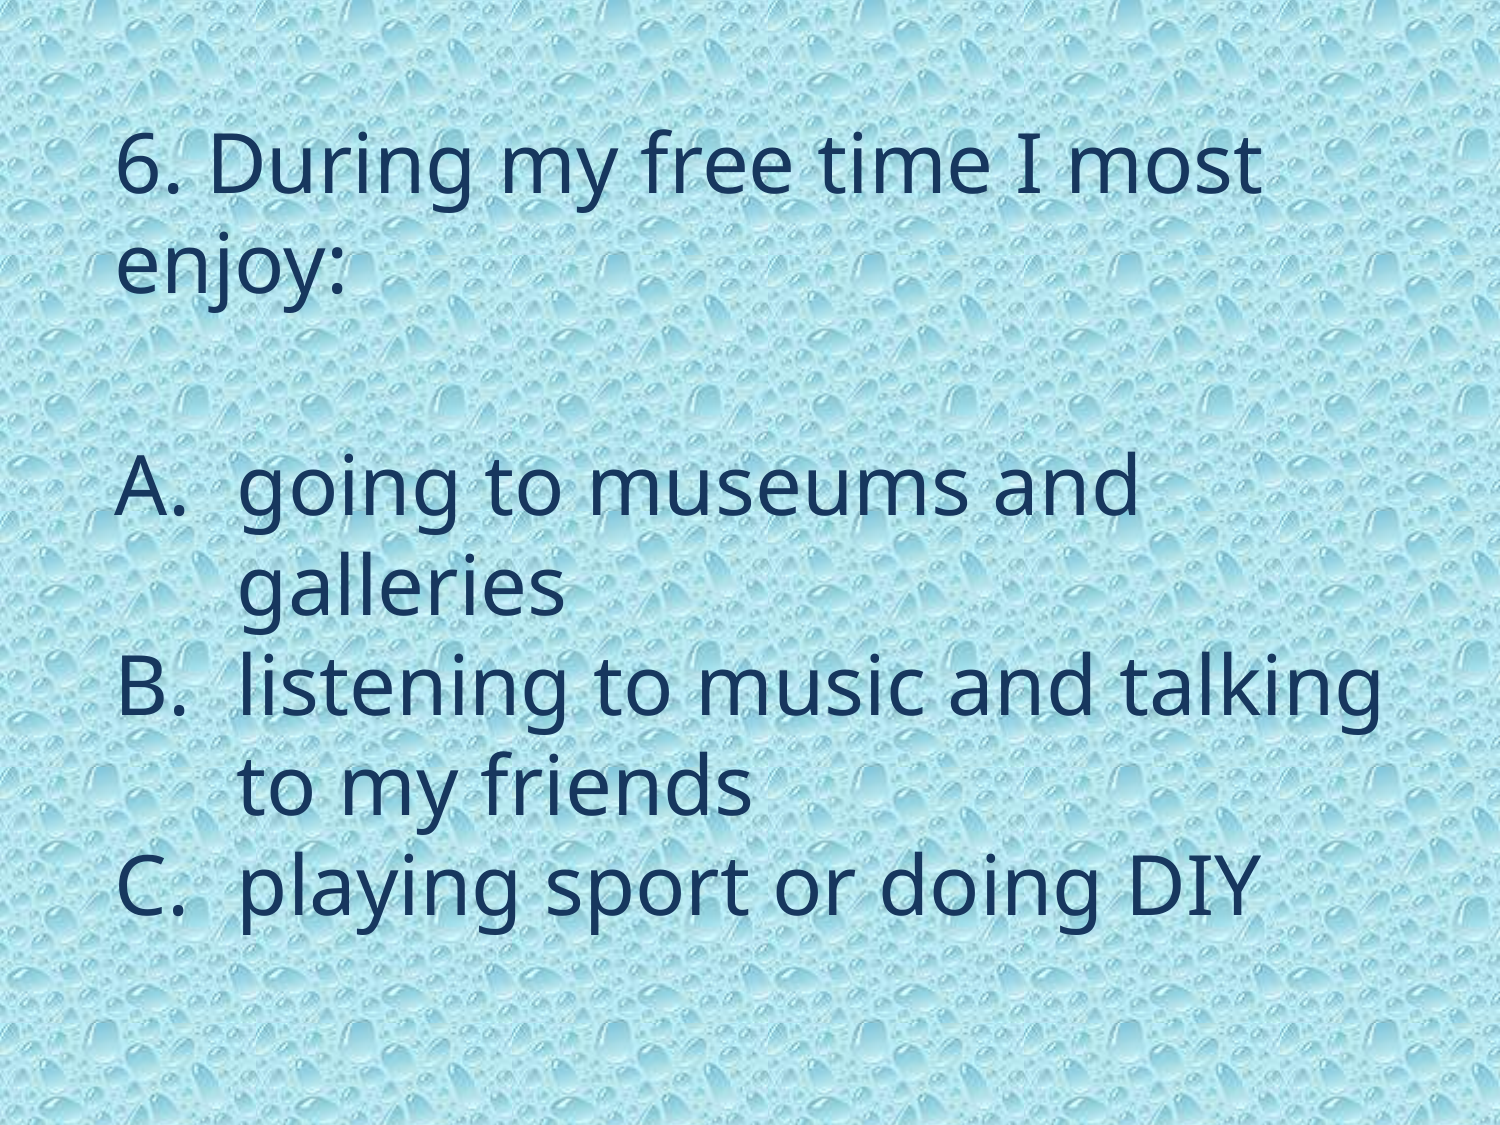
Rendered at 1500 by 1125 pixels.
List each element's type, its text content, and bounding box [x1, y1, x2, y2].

picture [0, 0, 1500, 1125]
text_box 6. During my free time I most enjoy: going to museums and galleries listening to music and talking to my friends playing sport or doing DIY [99, 2, 1413, 940]
